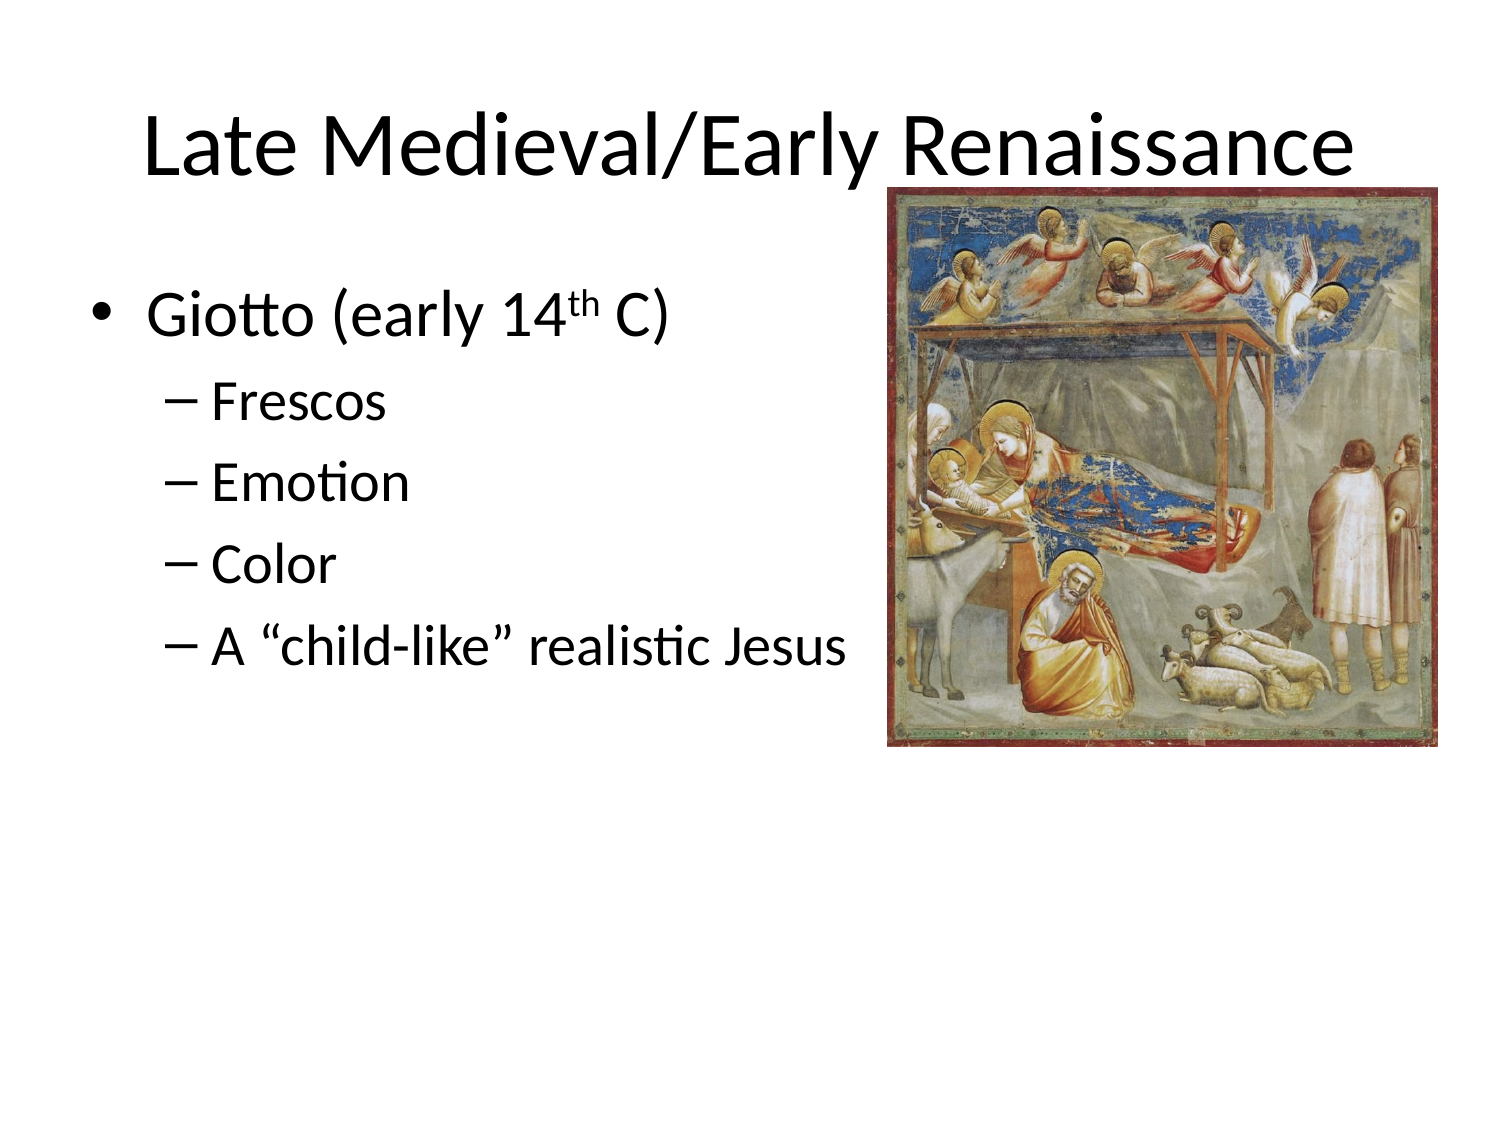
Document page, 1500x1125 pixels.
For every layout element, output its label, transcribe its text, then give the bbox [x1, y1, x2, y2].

picture [887, 187, 1438, 747]
list Giotto (early 14th C) Frescos Emotion Color A “child-like” realistic Jesus [75, 262, 1425, 1005]
title Late Medieval/Early Renaissance [75, 45, 1425, 233]
